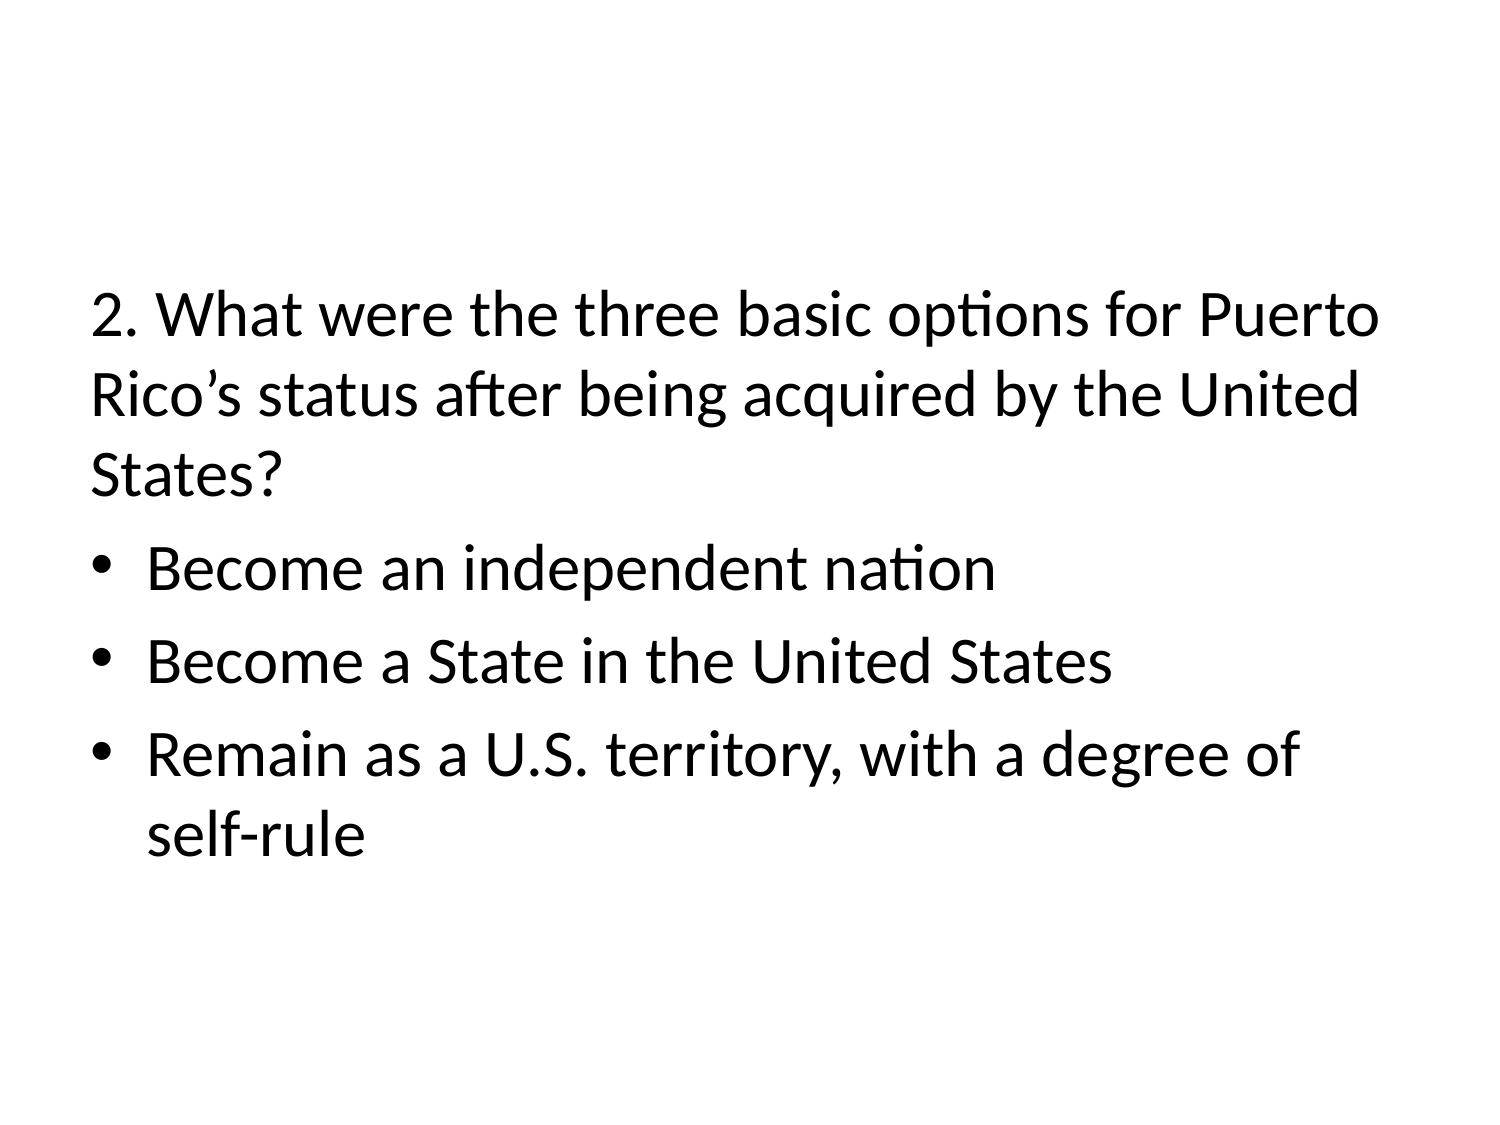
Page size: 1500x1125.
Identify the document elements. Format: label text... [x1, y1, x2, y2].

list 2. What were the three basic options for Puerto Rico’s status after being acquired by the United States? Become an independent nation Become a State in the United States Remain as a U.S. territory, with a degree of self-rule [75, 262, 1425, 1005]
